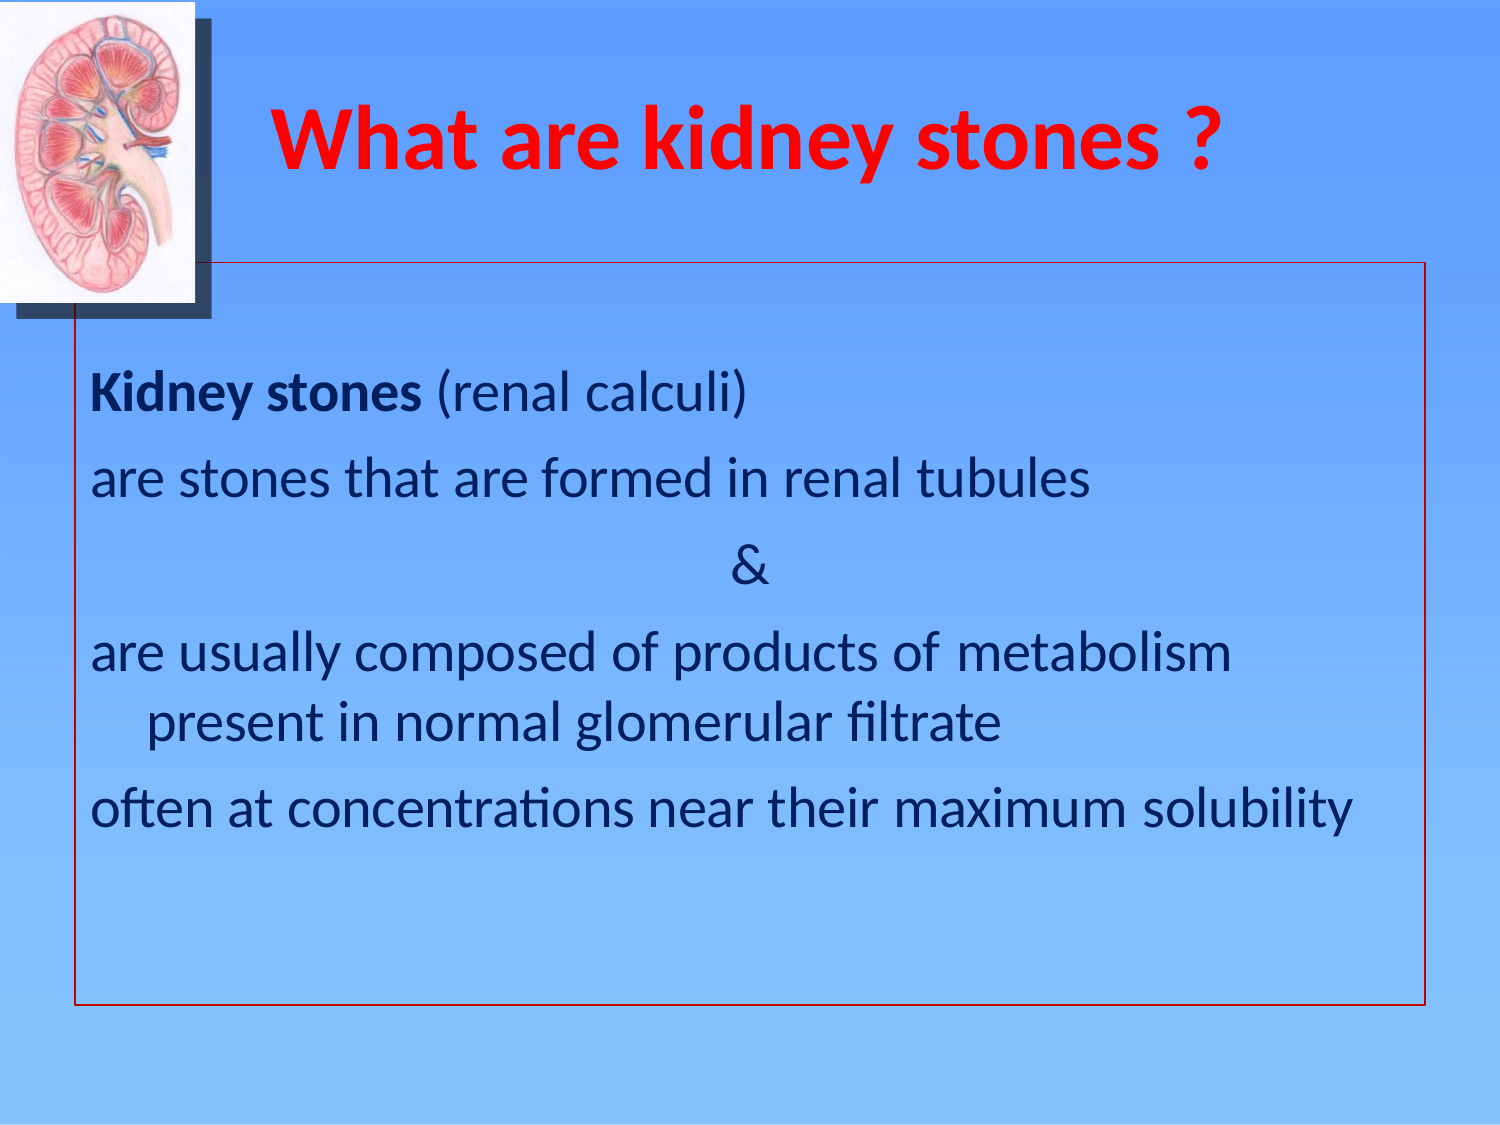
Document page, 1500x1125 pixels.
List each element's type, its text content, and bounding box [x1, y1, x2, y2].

text_box [0, 2, 196, 303]
title What are kidney stones ? [212, 33, 1380, 262]
text_box Kidney stones (renal calculi) are stones that are formed in renal tubules & are usually composed of products of metabolism present in normal glomerular filtrate often at concentrations near their maximum solubility [87, 352, 1369, 840]
text_box [16, 18, 212, 319]
picture [0, 0, 1500, 1125]
text_box [74, 262, 1425, 1006]
